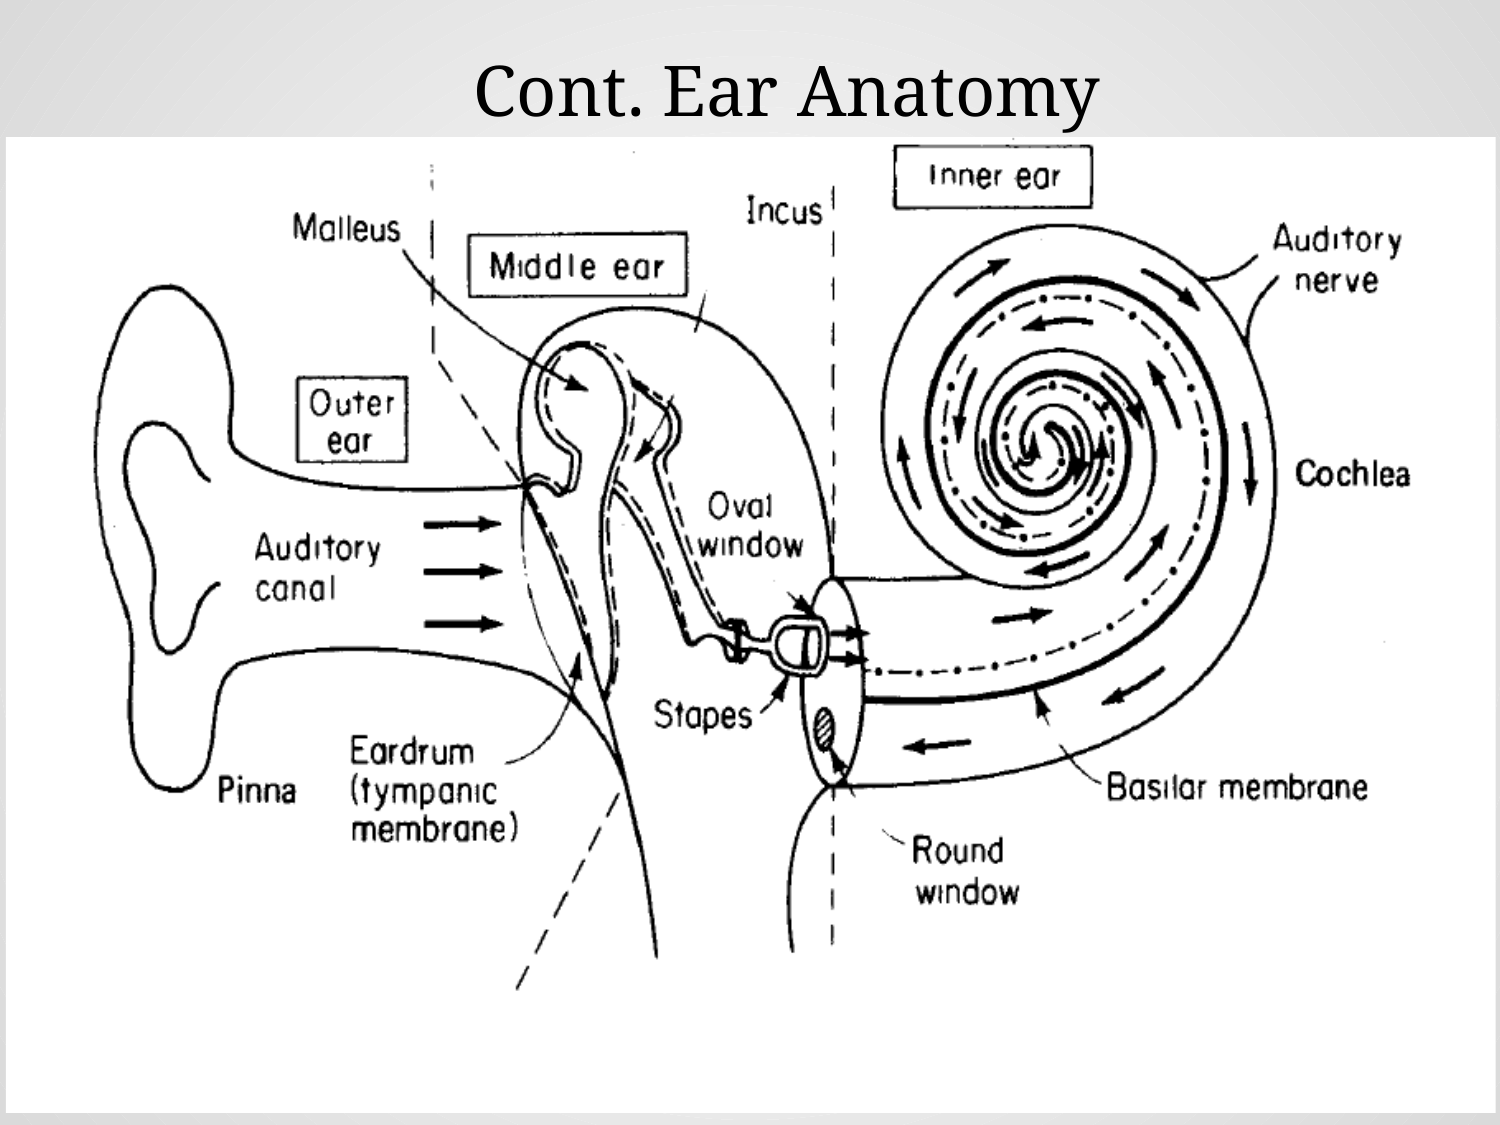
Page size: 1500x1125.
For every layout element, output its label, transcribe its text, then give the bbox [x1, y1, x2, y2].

title Cont. Ear Anatomy [112, 12, 1463, 135]
picture [5, 137, 1496, 1113]
